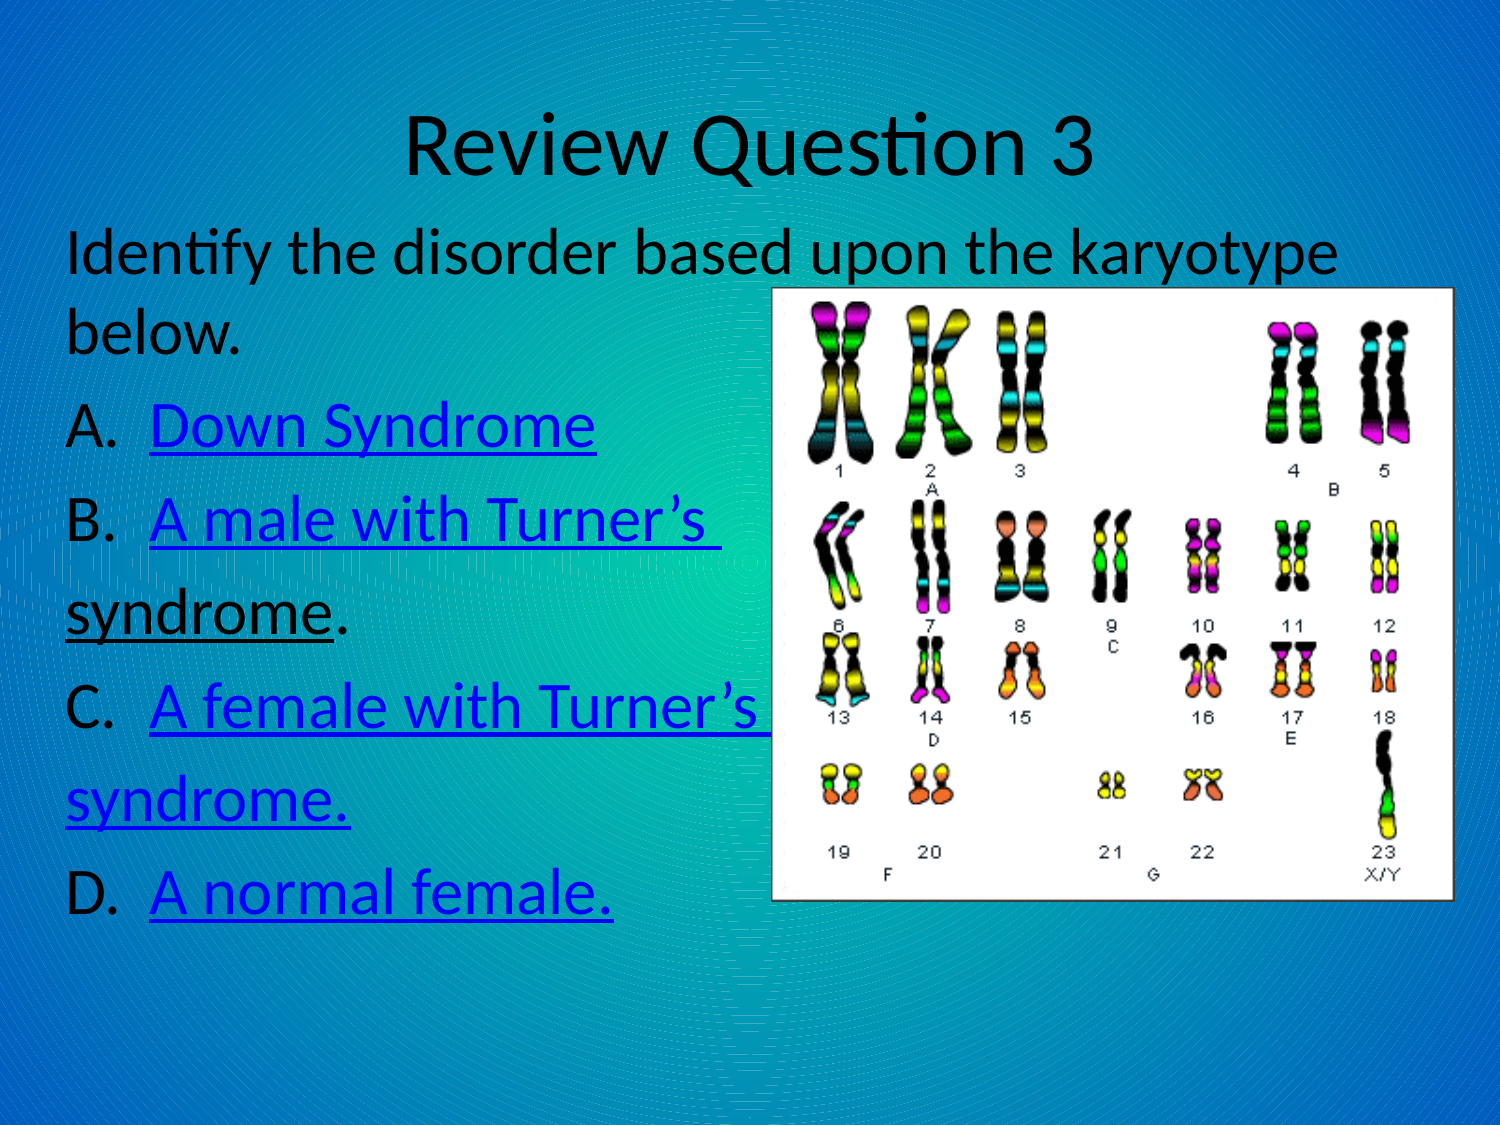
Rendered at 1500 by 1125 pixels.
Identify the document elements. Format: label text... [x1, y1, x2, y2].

list Identify the disorder based upon the karyotype below. Down Syndrome A male with Turner’s syndrome. A female with Turner’s syndrome. A normal female. [50, 200, 1400, 943]
title Review Question 3 [75, 45, 1425, 233]
picture [771, 287, 1455, 902]
